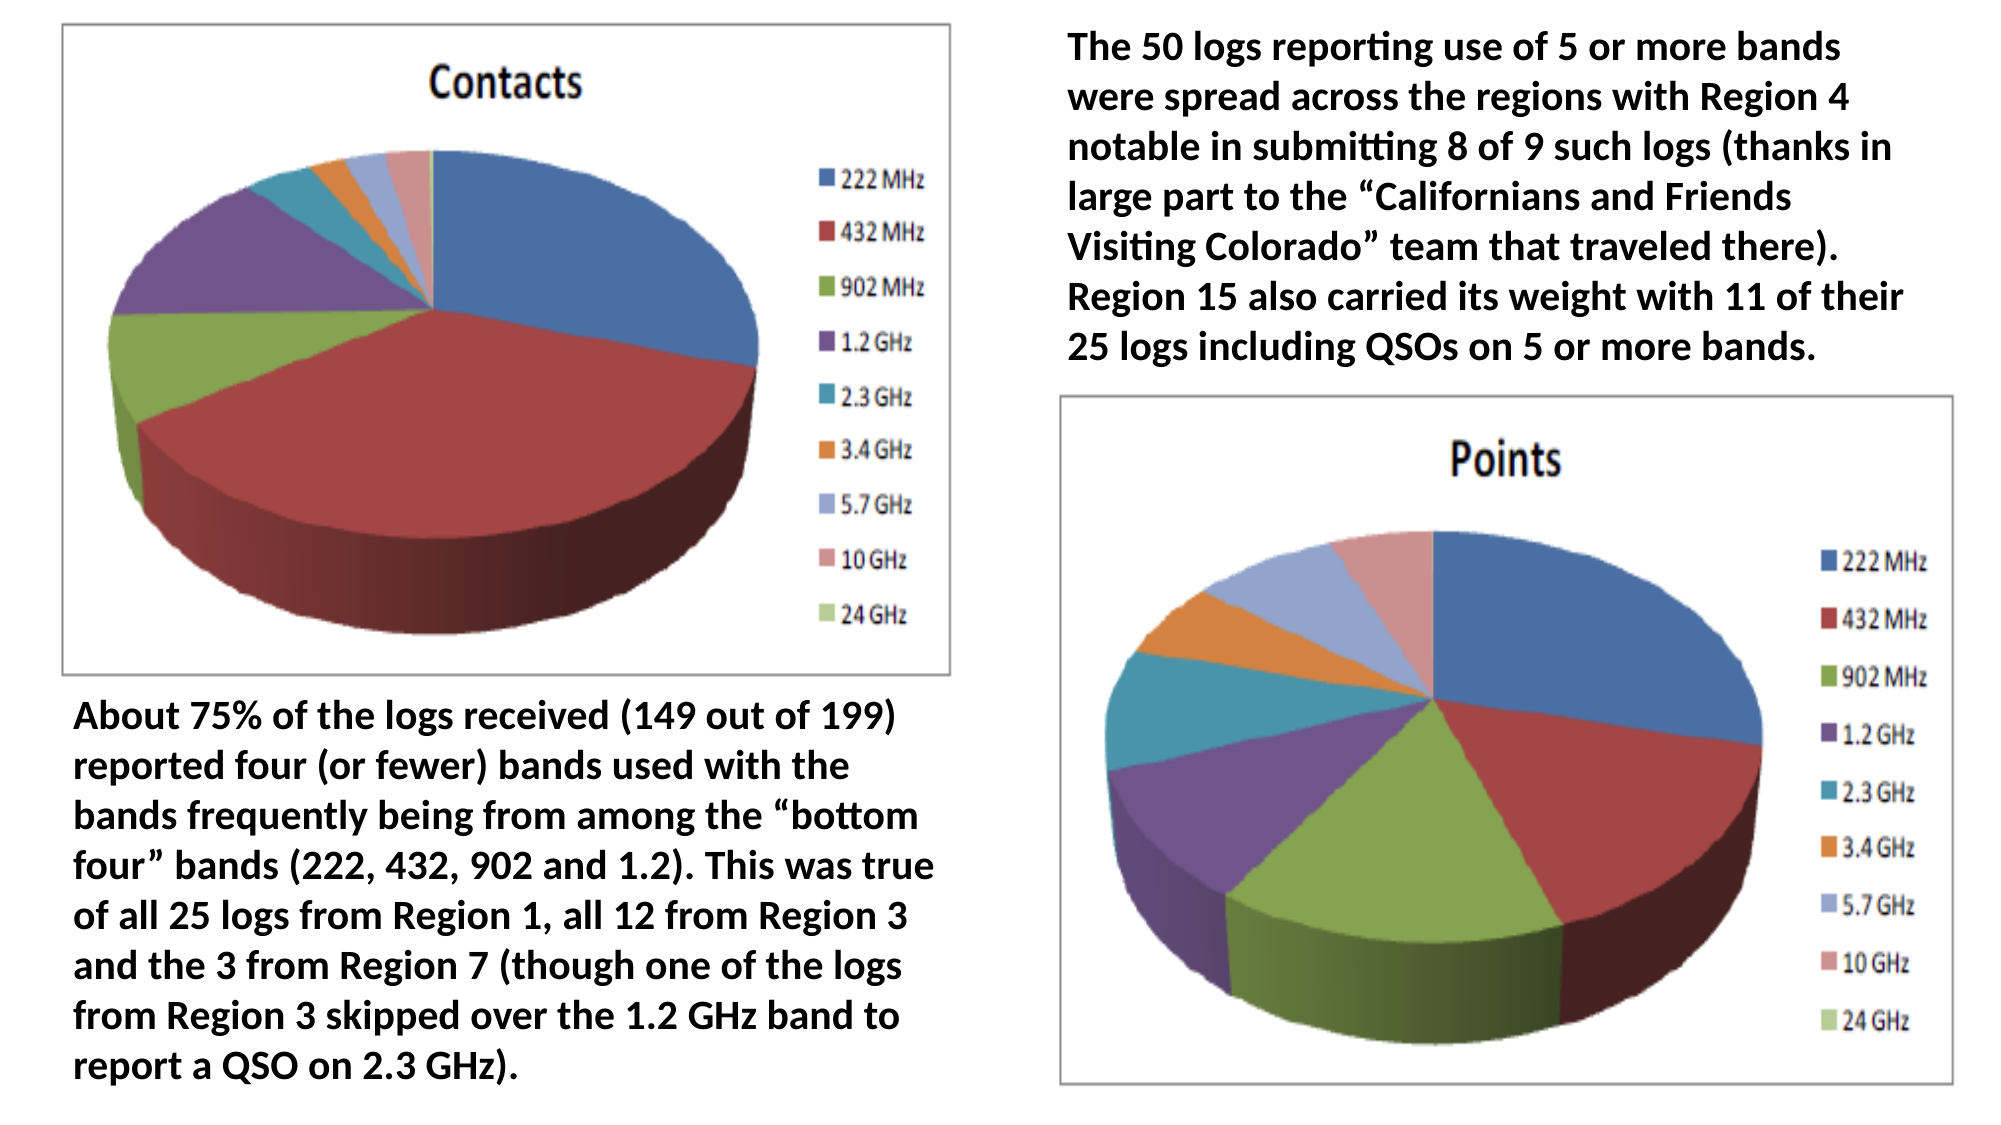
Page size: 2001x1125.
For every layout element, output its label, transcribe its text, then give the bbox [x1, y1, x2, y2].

text_box The 50 logs reporting use of 5 or more bands were spread across the regions with Region 4 notable in submitting 8 of 9 such logs (thanks in large part to the “Californians and Friends Visiting Colorado” team that traveled there). Region 15 also carried its weight with 11 of their 25 logs including QSOs on 5 or more bands. [1052, 11, 1944, 377]
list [58, 0, 977, 714]
picture [1052, 379, 1972, 1100]
text_box About 75% of the logs received (149 out of 199) reported four (or fewer) bands used with the bands frequently being from among the “bottom four” bands (222, 432, 902 and 1.2). This was true of all 25 logs from Region 1, all 12 from Region 3 and the 3 from Region 7 (though one of the logs from Region 3 skipped over the 1.2 GHz band to report a QSO on 2.3 GHz). [58, 714, 977, 1095]
